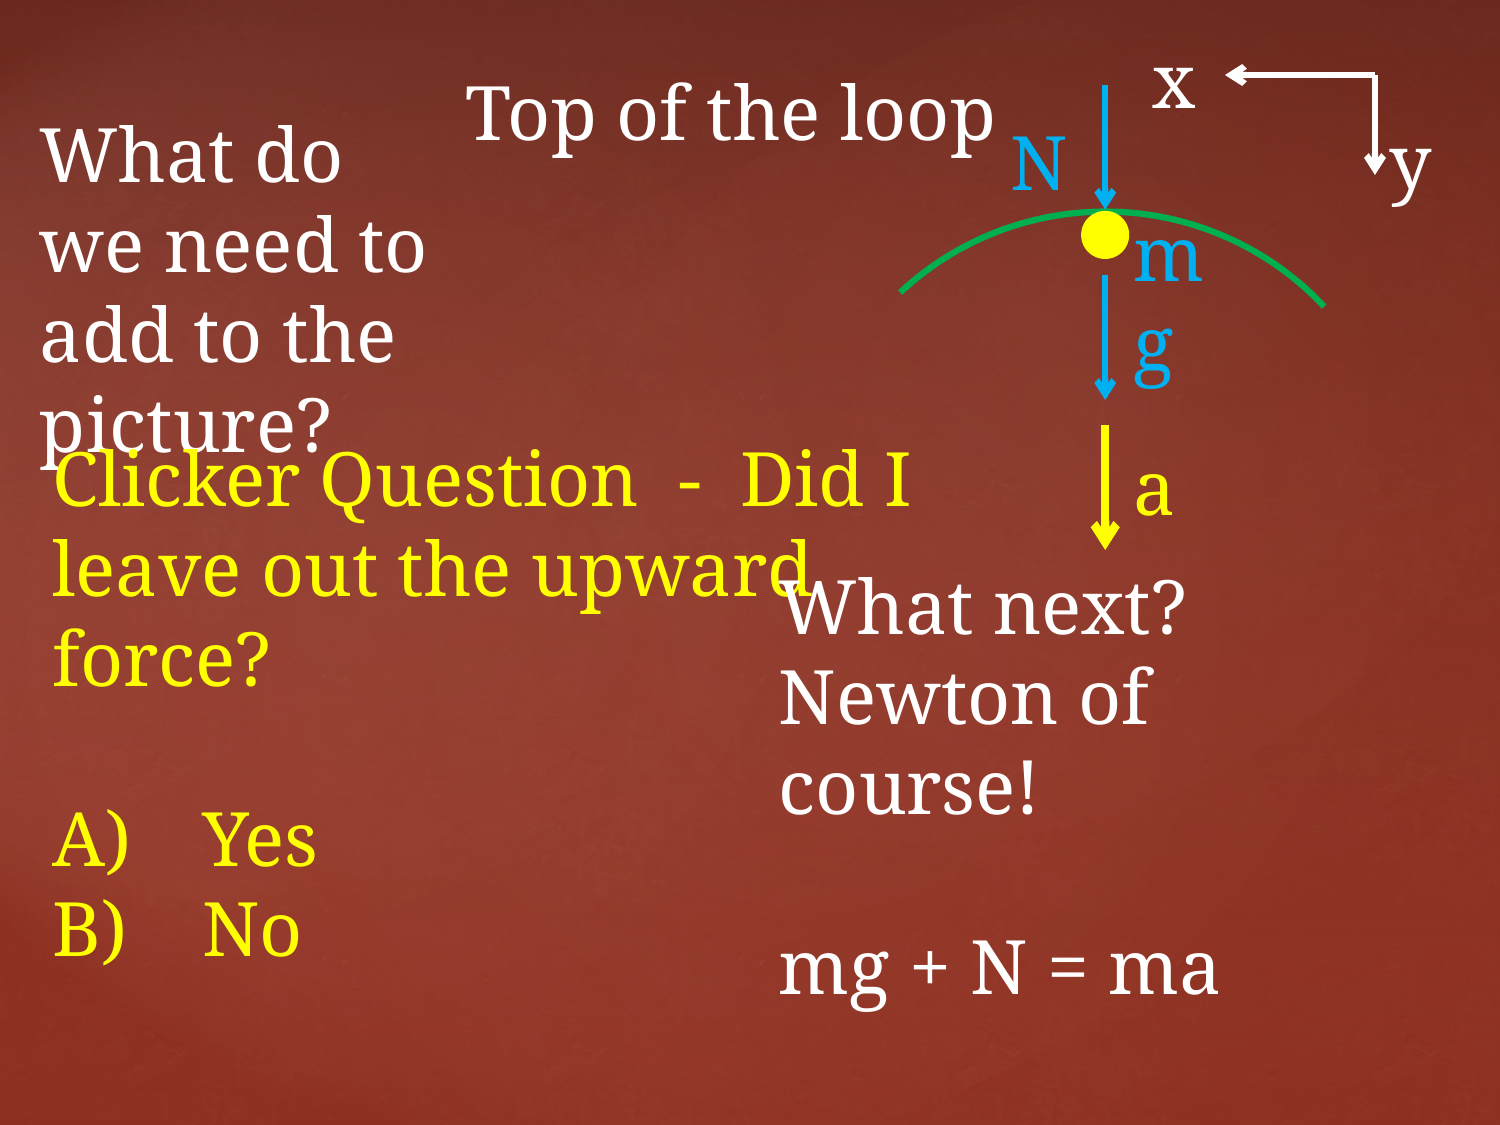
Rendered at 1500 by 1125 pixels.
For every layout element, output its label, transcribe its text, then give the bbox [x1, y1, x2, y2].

text_box [899, 210, 1325, 503]
text_box a [1118, 425, 1244, 538]
title Top of the loop [112, 62, 1126, 163]
text_box What do we need to add to the picture? [24, 187, 479, 475]
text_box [1136, 18, 1463, 214]
text_box mg [1118, 281, 1244, 394]
text_box What next? Newton of course! mg + N = ma [763, 612, 1402, 1017]
text_box [1081, 212, 1130, 259]
text_box N [995, 100, 1083, 213]
text_box Clicker Question - Did I leave out the upward force? A) Yes B) No [37, 537, 1025, 980]
